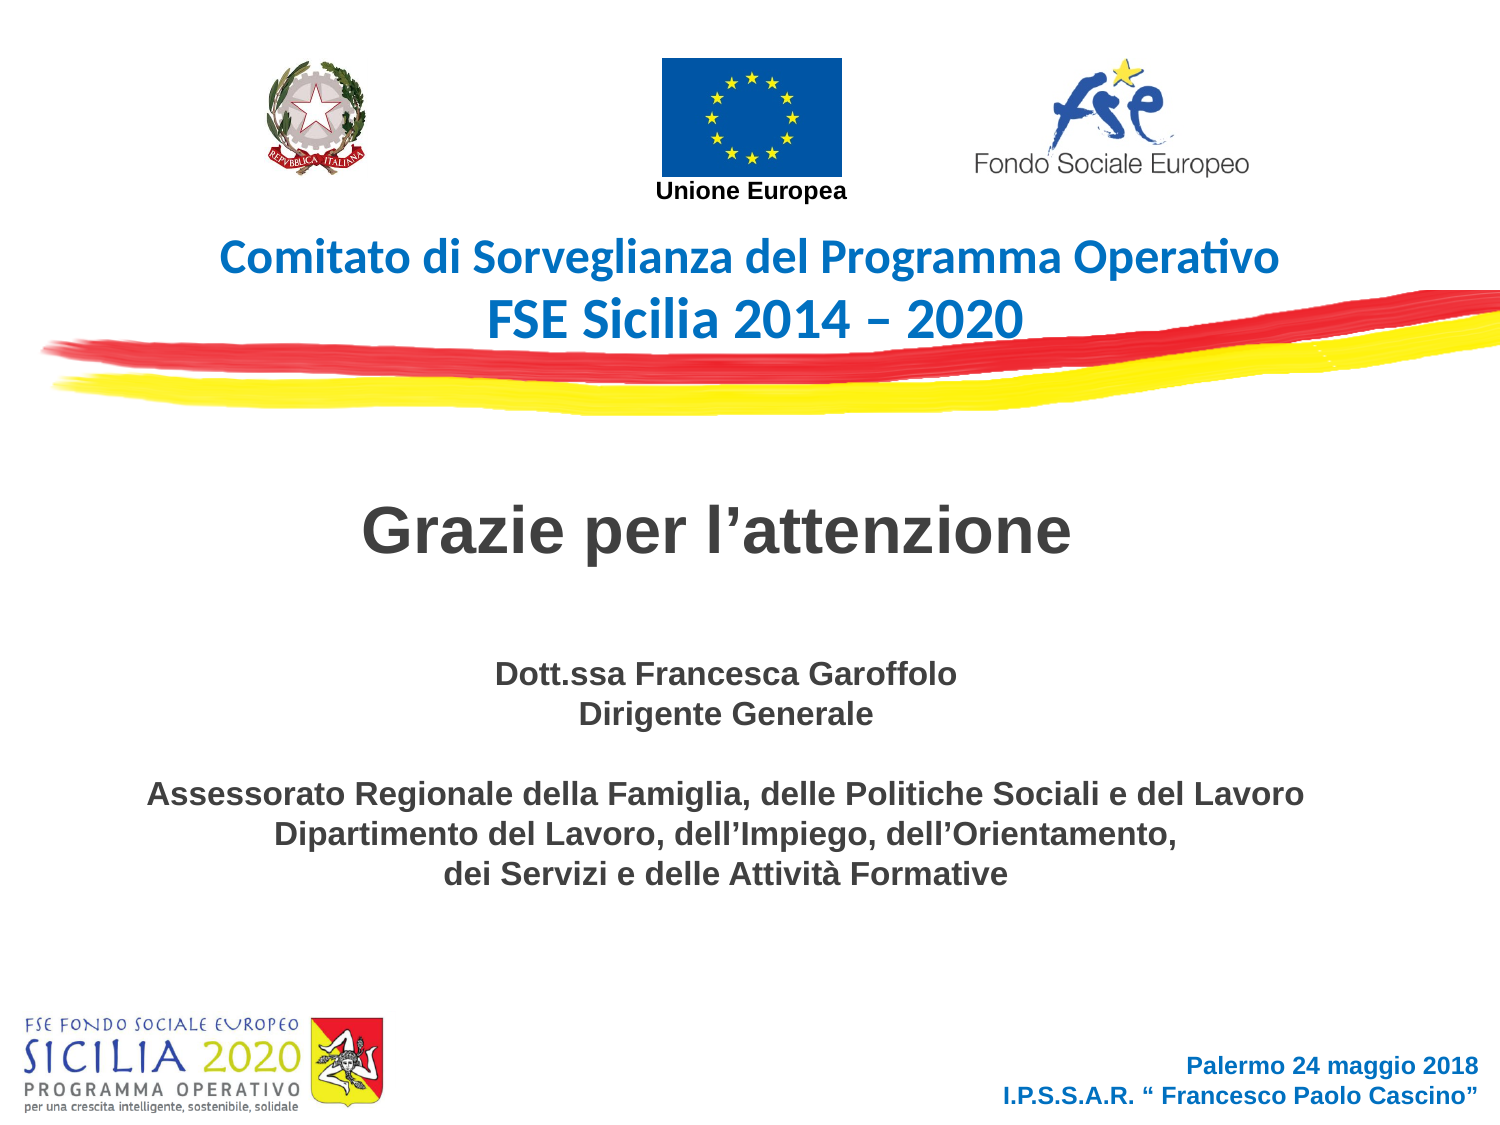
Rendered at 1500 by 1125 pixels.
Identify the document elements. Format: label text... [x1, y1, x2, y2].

picture [20, 1011, 396, 1115]
text_box Dott.ssa Francesca Garoffolo Dirigente Generale Assessorato Regionale della Famiglia, delle Politiche Sociali e del Lavoro Dipartimento del Lavoro, dell’Impiego, dell’Orientamento, dei Servizi e delle Attività Formative [100, 645, 1353, 960]
text_box Comitato di Sorveglianza del Programma Operativo FSE Sicilia 2014 – 2020 [41, 160, 1471, 289]
text_box Grazie per l’attenzione [265, 479, 1187, 635]
picture [229, 54, 1261, 231]
text_box Palermo 24 maggio 2018 I.P.S.S.A.R. “ Francesco Paolo Cascino” [956, 1041, 1495, 1117]
picture [0, 290, 1500, 421]
